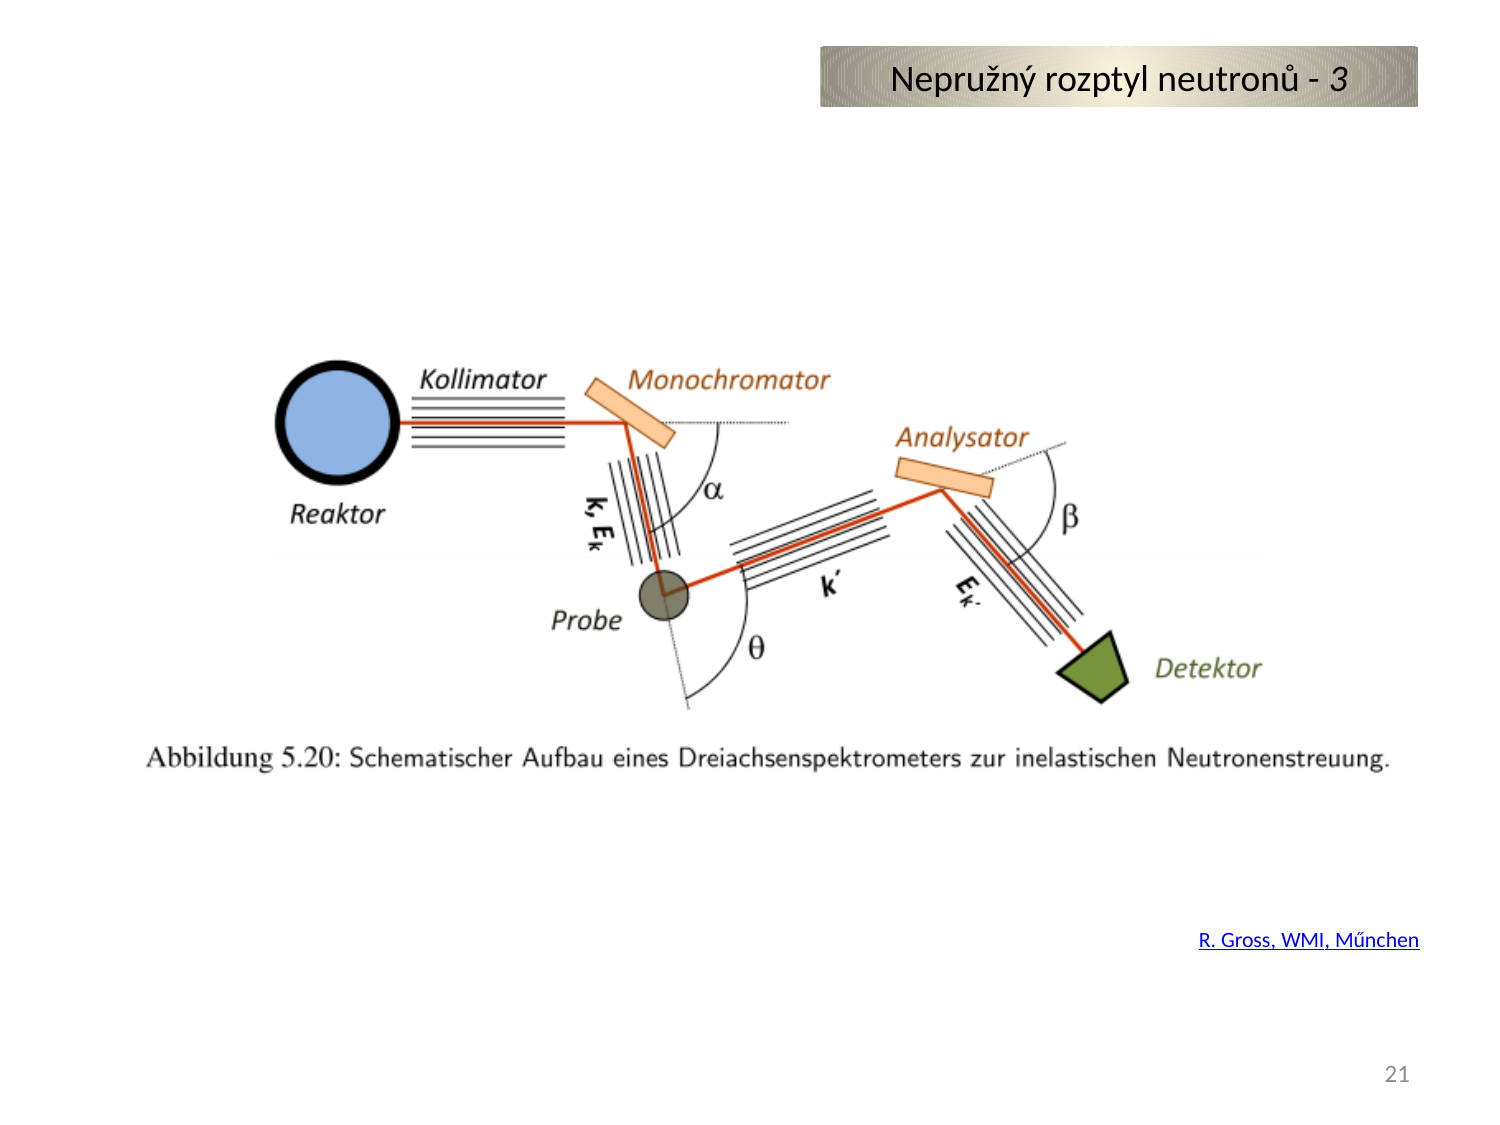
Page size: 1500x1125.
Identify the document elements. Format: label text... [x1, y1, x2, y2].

picture [140, 327, 1419, 806]
text_box Nepružný rozptyl neutronů - 3 [820, 46, 1418, 107]
text_box R. Gross, WMI, Műnchen [1183, 917, 1435, 959]
slide_number 21 [1074, 1042, 1425, 1103]
